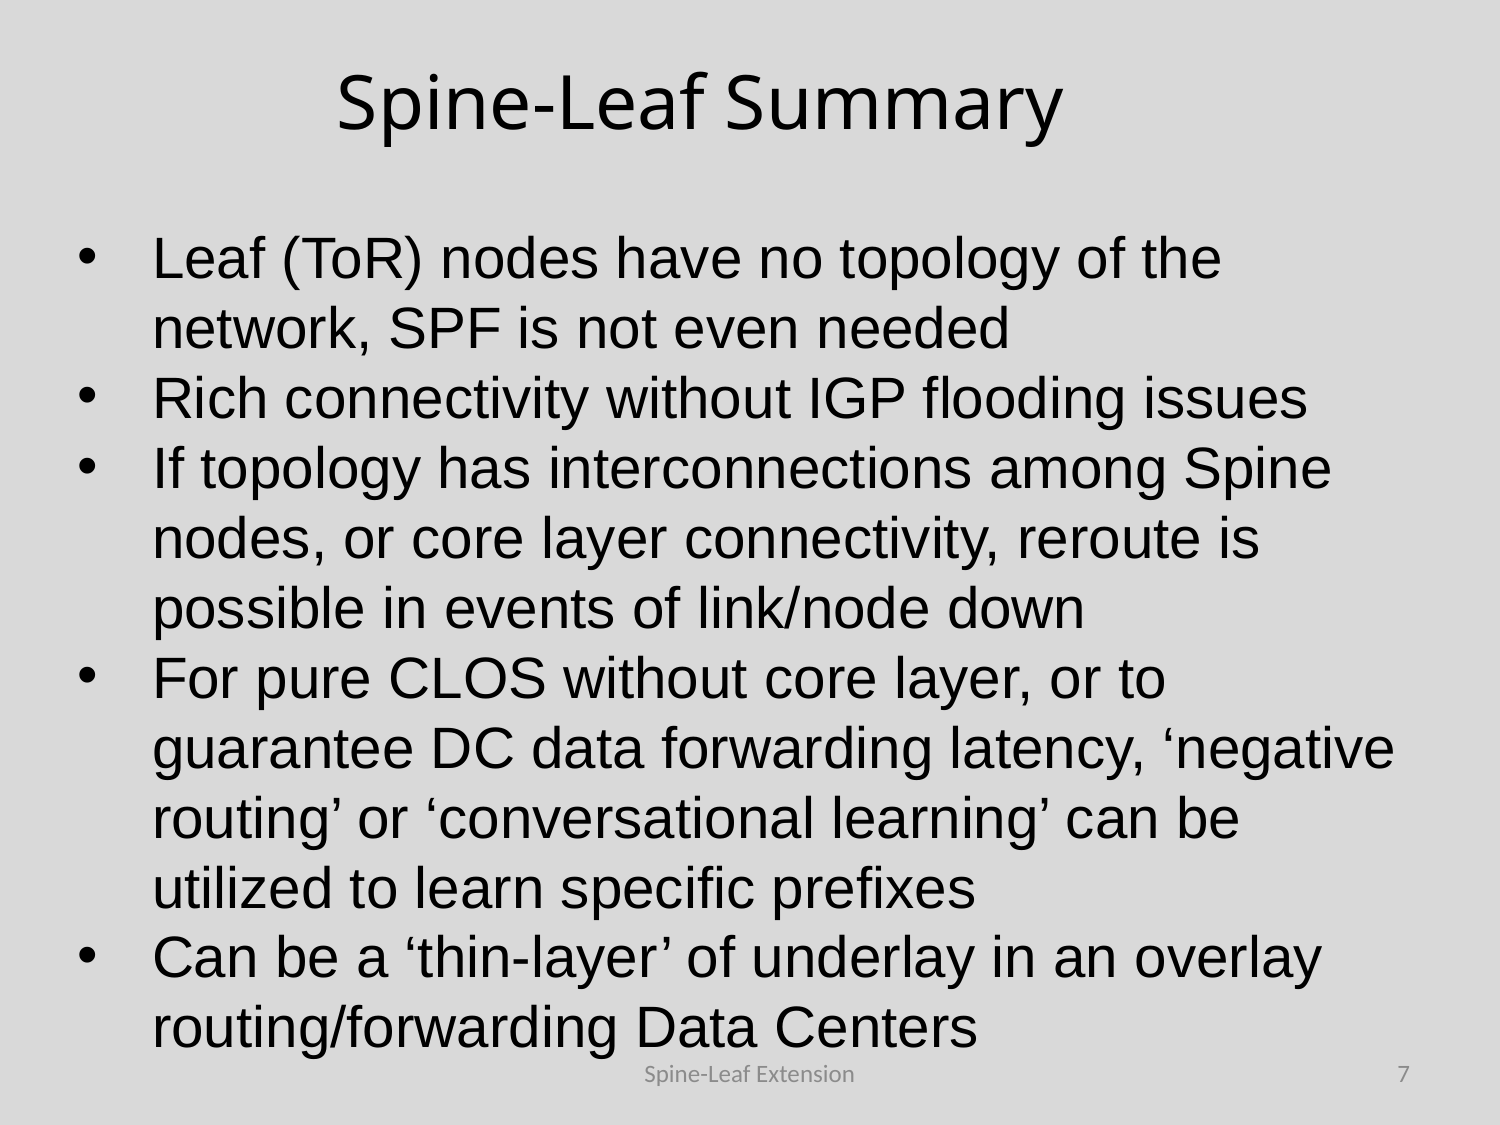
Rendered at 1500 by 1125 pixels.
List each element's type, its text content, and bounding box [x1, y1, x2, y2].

title Spine-Leaf Summary [75, 24, 1327, 175]
text_box Leaf (ToR) nodes have no topology of the network, SPF is not even needed Rich connectivity without IGP flooding issues If topology has interconnections among Spine nodes, or core layer connectivity, reroute is possible in events of link/node down For pure CLOS without core layer, or to guarantee DC data forwarding latency, ‘negative routing’ or ‘conversational learning’ can be utilized to learn specific prefixes Can be a ‘thin-layer’ of underlay in an overlay routing/forwarding Data Centers [62, 212, 1425, 1075]
footer Spine-Leaf Extension [512, 1042, 988, 1103]
slide_number 7 [1074, 1042, 1425, 1103]
